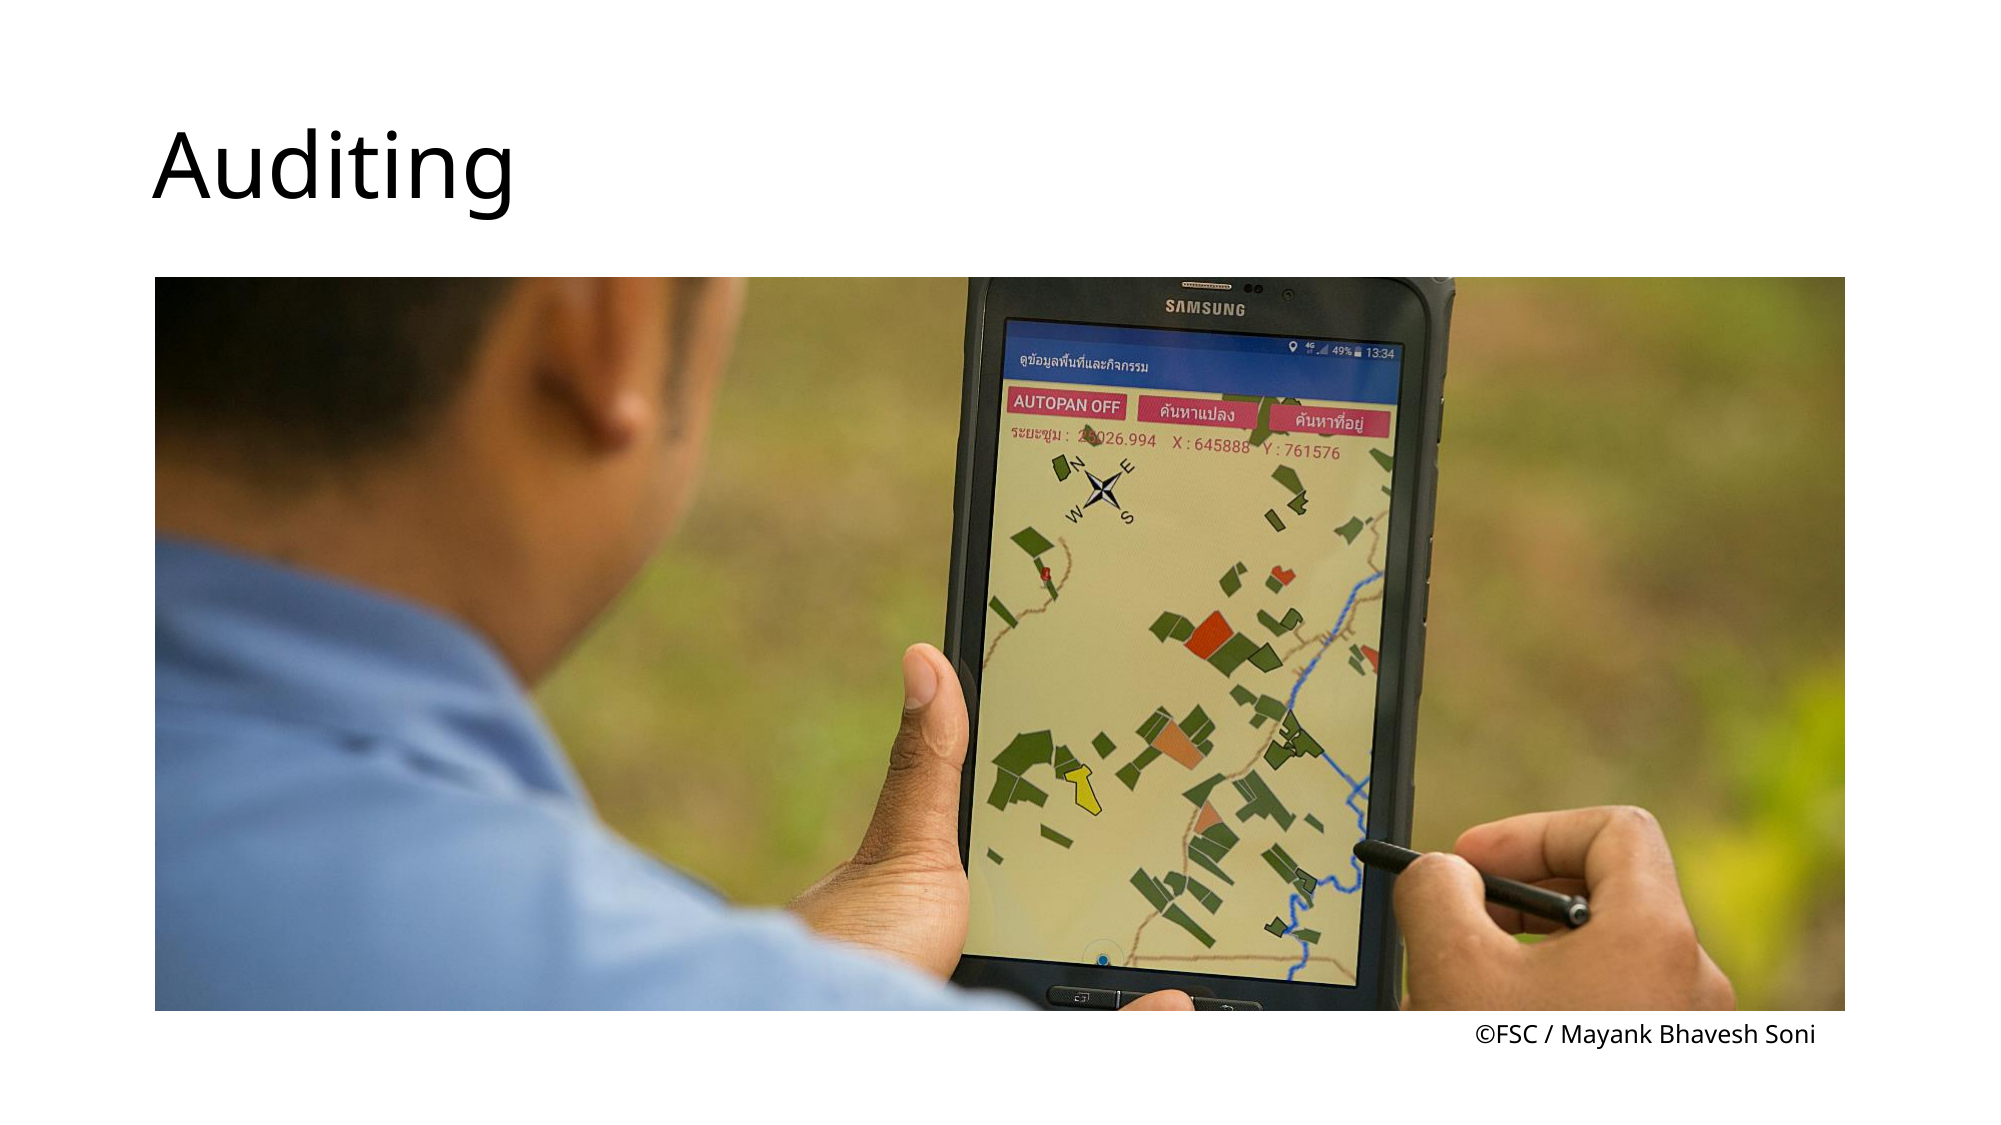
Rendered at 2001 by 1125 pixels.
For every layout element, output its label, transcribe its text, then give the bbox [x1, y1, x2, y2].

text_box ©FSC / Mayank Bhavesh Soni [930, 1012, 1845, 1056]
title Auditing [137, 59, 1863, 278]
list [154, 276, 1845, 1012]
